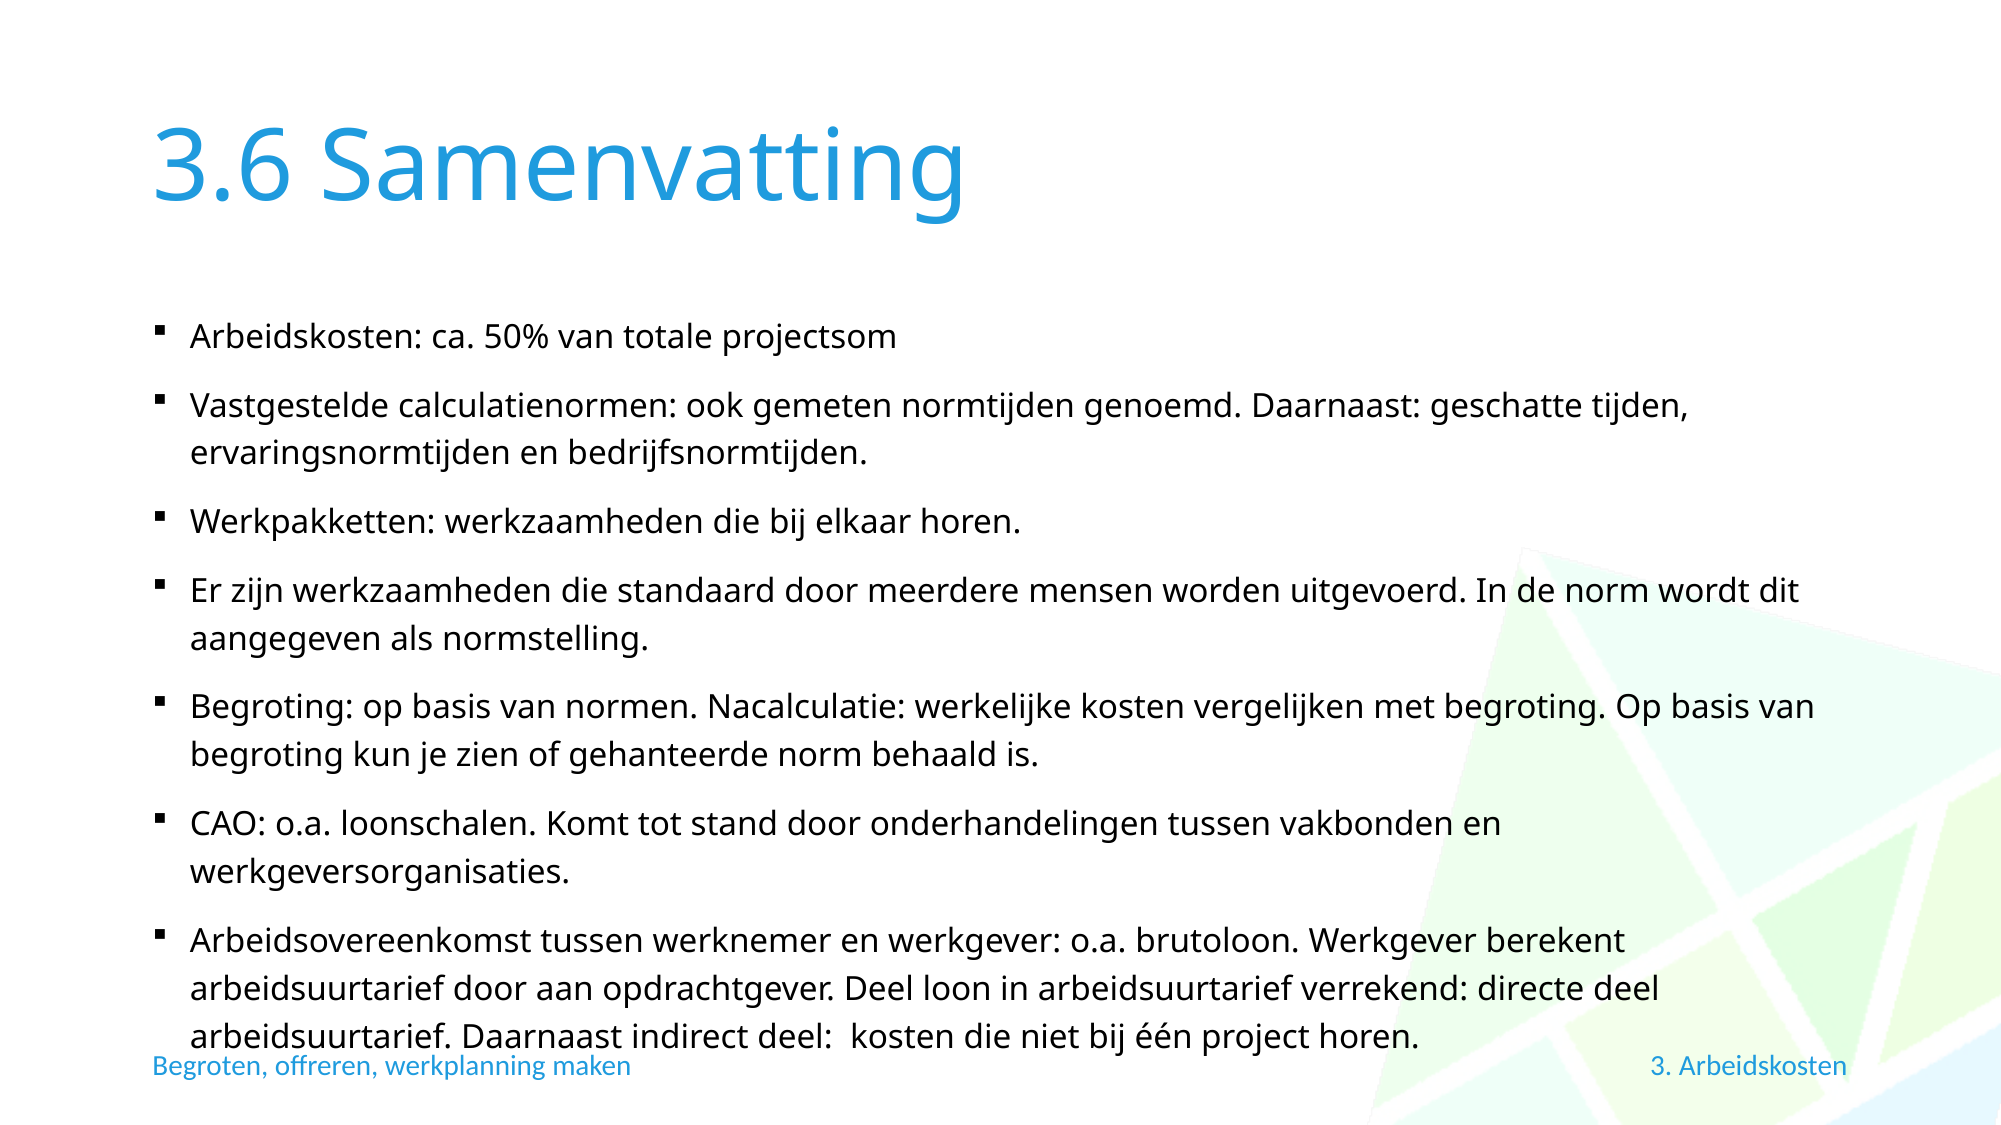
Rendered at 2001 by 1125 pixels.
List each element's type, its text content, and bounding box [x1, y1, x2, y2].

list 3. Arbeidskosten [1412, 1042, 1863, 1103]
title 3.6 Samenvatting [137, 59, 1863, 278]
list Arbeidskosten: ca. 50% van totale projectsom Vastgestelde calculatienormen: ook gemeten normtijden genoemd. Daarnaast: geschatte tijden, ervaringsnormtijden en bedrijfsnormtijden. Werkpakketten: werkzaamheden die bij elkaar horen. Er zijn werkzaamheden die standaard door meerdere mensen worden uitgevoerd. In de norm wordt dit aangegeven als normstelling. Begroting: op basis van normen. Nacalculatie: werkelijke kosten vergelijken met begroting. Op basis van begroting kun je zien of gehanteerde norm behaald is. CAO: o.a. loonschalen. Komt tot stand door onderhandelingen tussen vakbonden en werkgeversorganisaties. Arbeidsovereenkomst tussen werknemer en werkgever: o.a. brutoloon. Werkgever berekent arbeidsuurtarief door aan opdrachtgever. Deel loon in arbeidsuurtarief verrekend: directe deel arbeidsuurtarief. Daarnaast indirect deel: kosten die niet bij één project horen. [137, 299, 1863, 1014]
list Begroten, offreren, werkplanning maken [137, 1042, 664, 1087]
